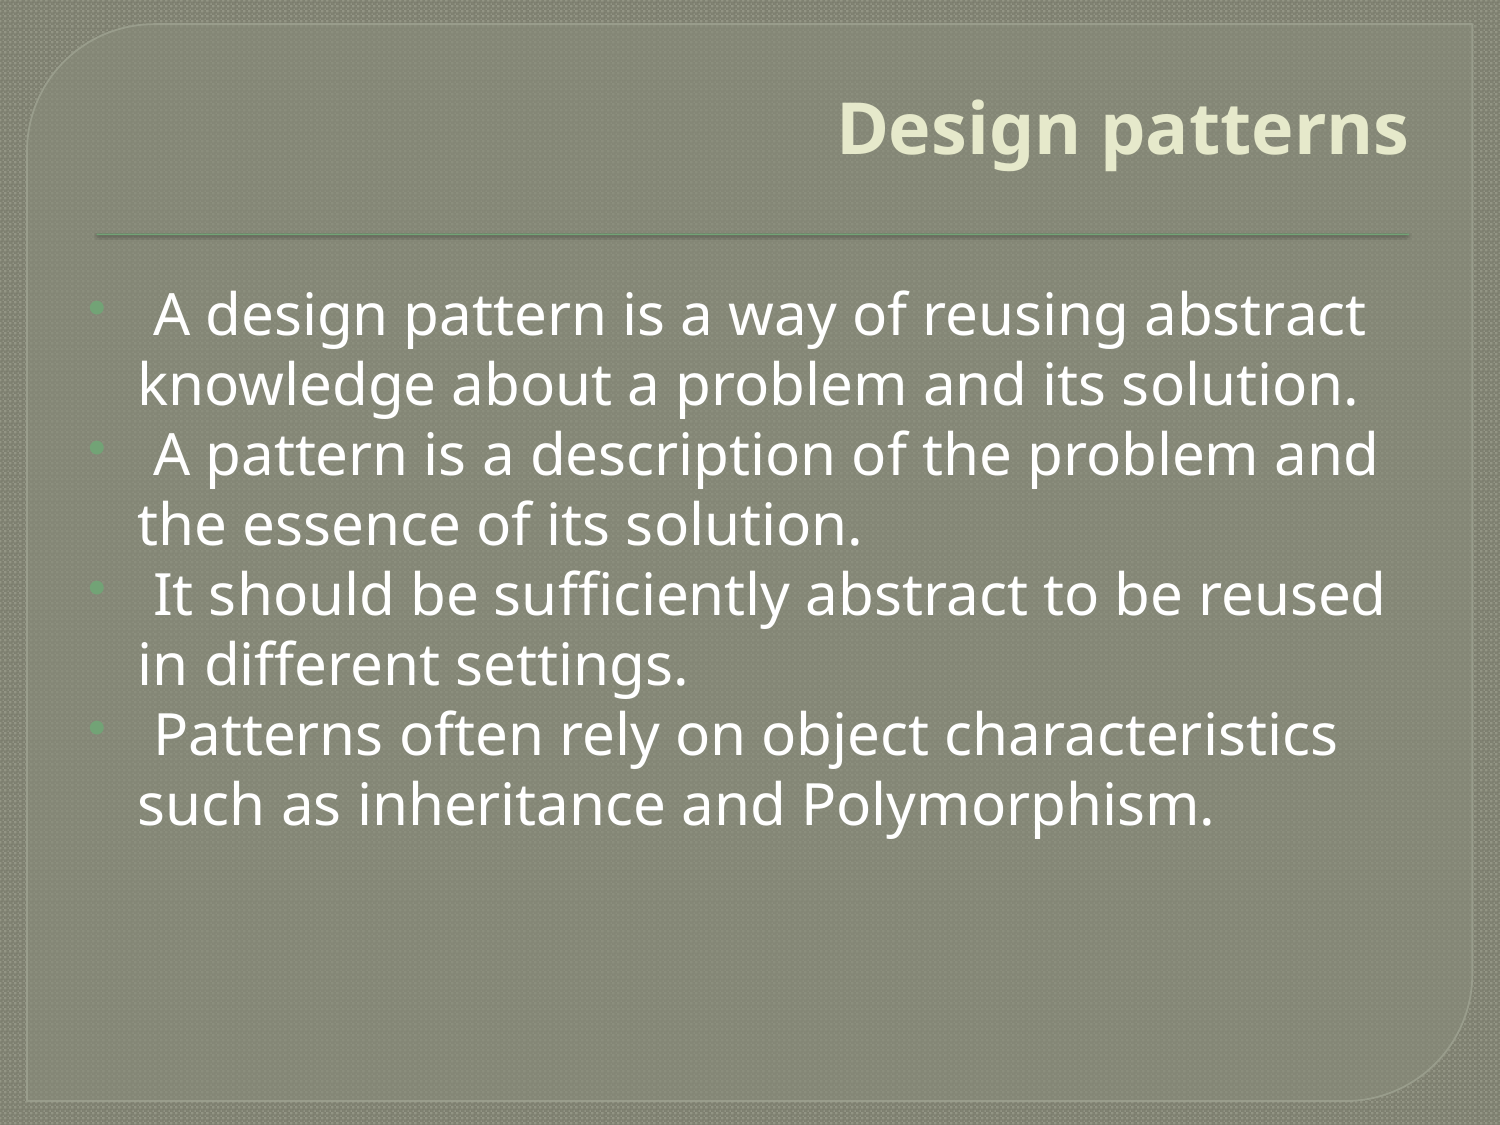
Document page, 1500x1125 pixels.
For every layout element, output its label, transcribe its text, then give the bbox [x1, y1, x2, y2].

list A design pattern is a way of reusing abstract knowledge about a problem and its solution. A pattern is a description of the problem and the essence of its solution. It should be sufficiently abstract to be reused in different settings. Patterns often rely on object characteristics such as inheritance and Polymorphism. [74, 269, 1463, 888]
title Design patterns [75, 75, 1425, 263]
